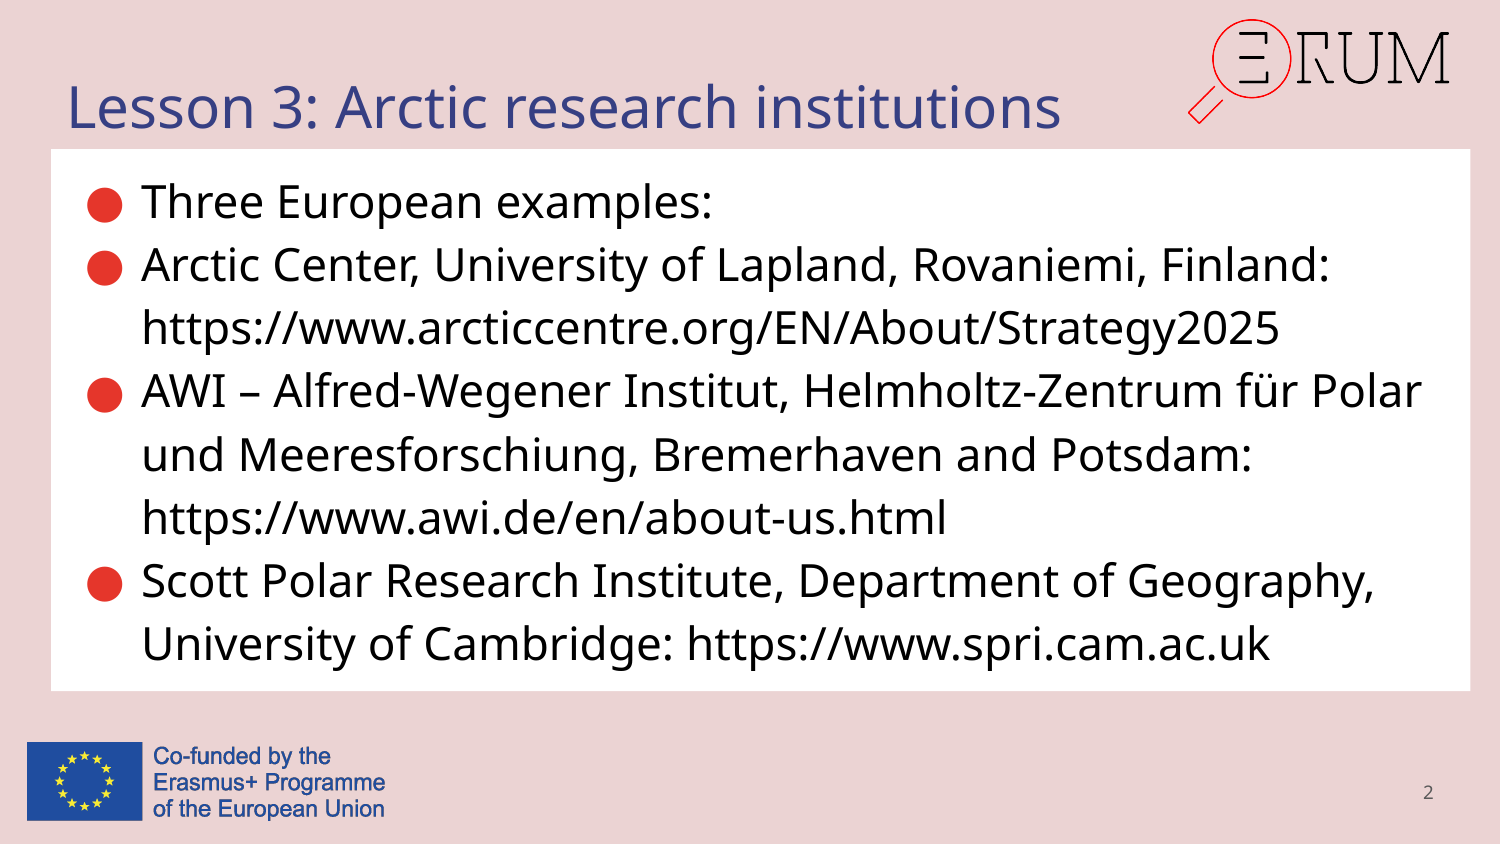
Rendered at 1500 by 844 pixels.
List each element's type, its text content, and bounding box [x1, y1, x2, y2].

list Three European examples: Arctic Center, University of Lapland, Rovaniemi, Finland: https://www.arcticcentre.org/EN/About/Strategy2025 AWI – Alfred-Wegener Institut, Helmholtz-Zentrum für Polar und Meeresforschiung, Bremerhaven and Potsdam: https://www.awi.de/en/about-us.html Scott Polar Research Institute, Department of Geography, University of Cambridge: https://www.spri.cam.ac.uk [51, 149, 1471, 692]
picture [27, 742, 385, 821]
slide_number 2 [1358, 761, 1449, 826]
picture [1136, 0, 1500, 137]
title Lesson 3: Arctic research institutions [51, 55, 1168, 149]
